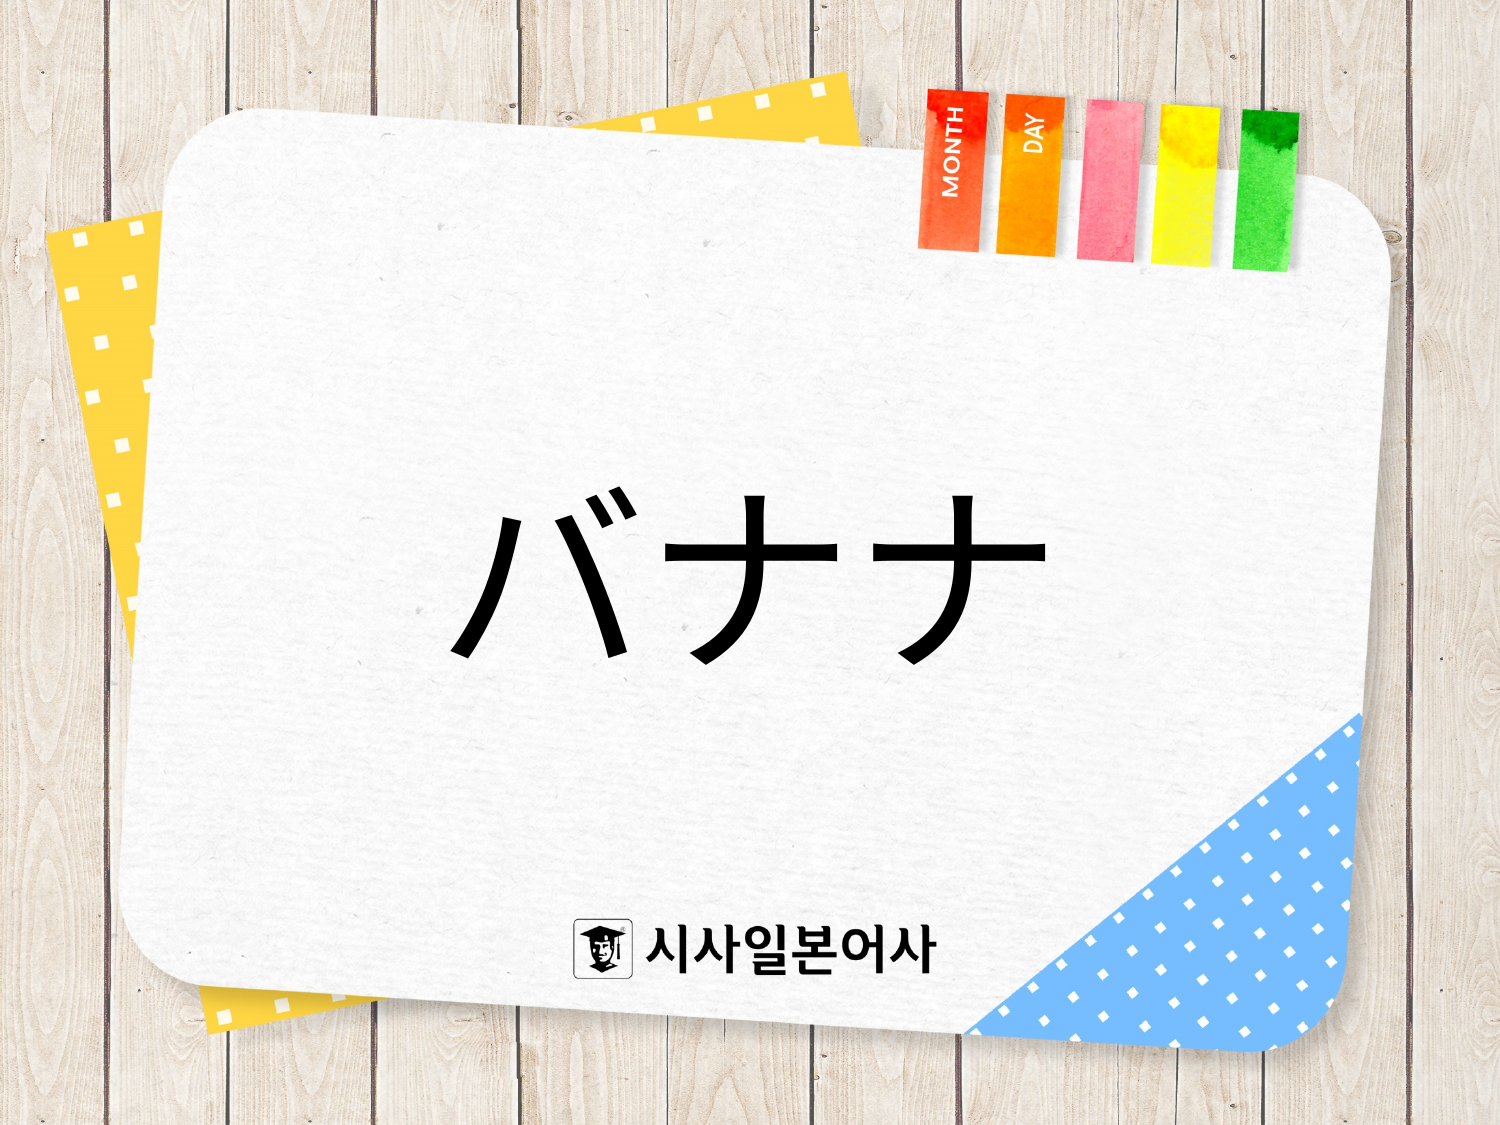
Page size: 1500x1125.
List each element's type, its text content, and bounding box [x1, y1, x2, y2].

title バナナ [75, 338, 1425, 811]
picture [0, 0, 1500, 1125]
